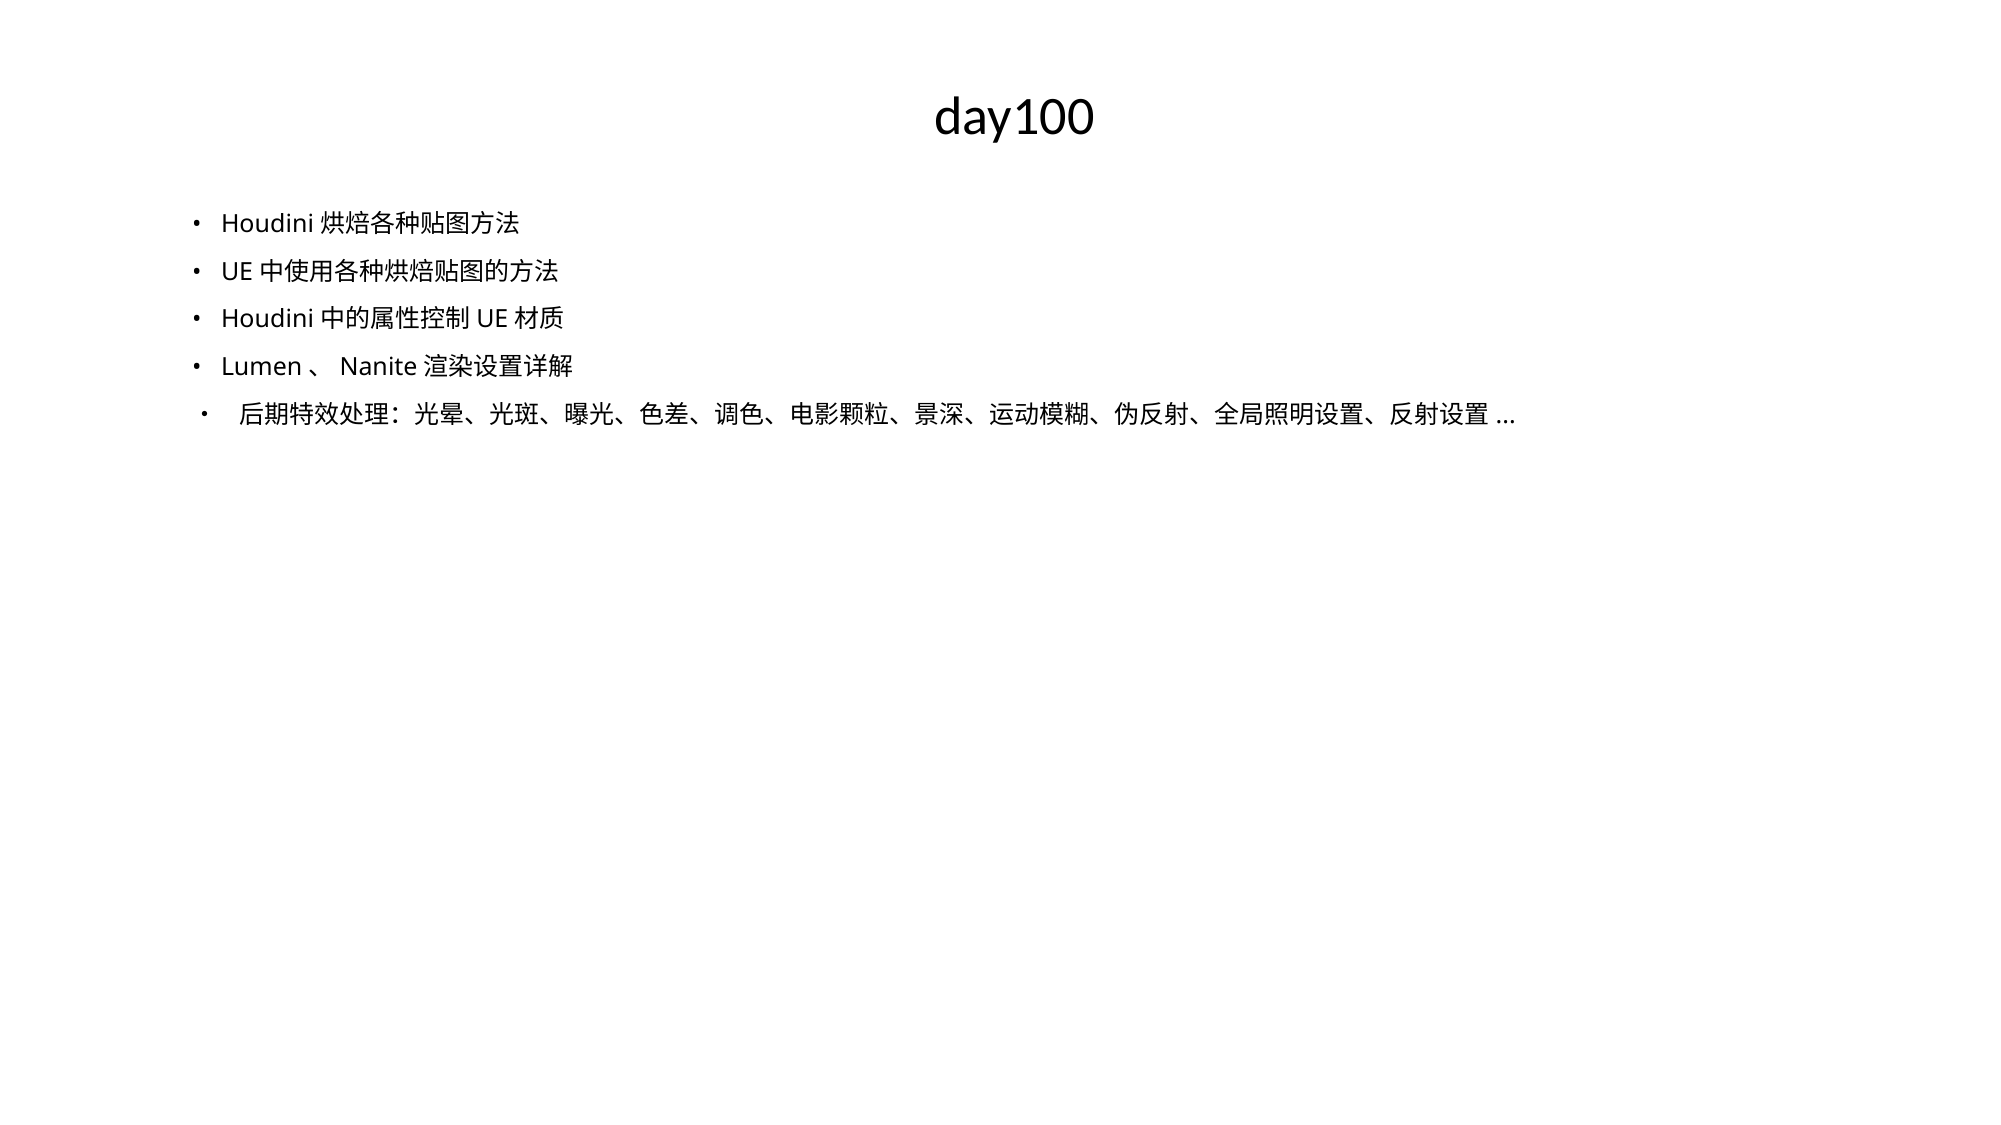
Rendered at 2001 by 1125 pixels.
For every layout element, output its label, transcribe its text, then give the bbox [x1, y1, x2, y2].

text_box day100 [543, 42, 1486, 154]
subtitle • Houdini烘焙各种贴图方法 • UE中使用各种烘焙贴图的方法 • Houdini中的属性控制UE材质 • Lumen、Nanite渲染设置详解 • 后期特效处理：光晕、光斑、曝光、色差、调色、电影颗粒、景深、运动模糊、伪反射、全局照明设置、反射设置... [176, 203, 1815, 903]
